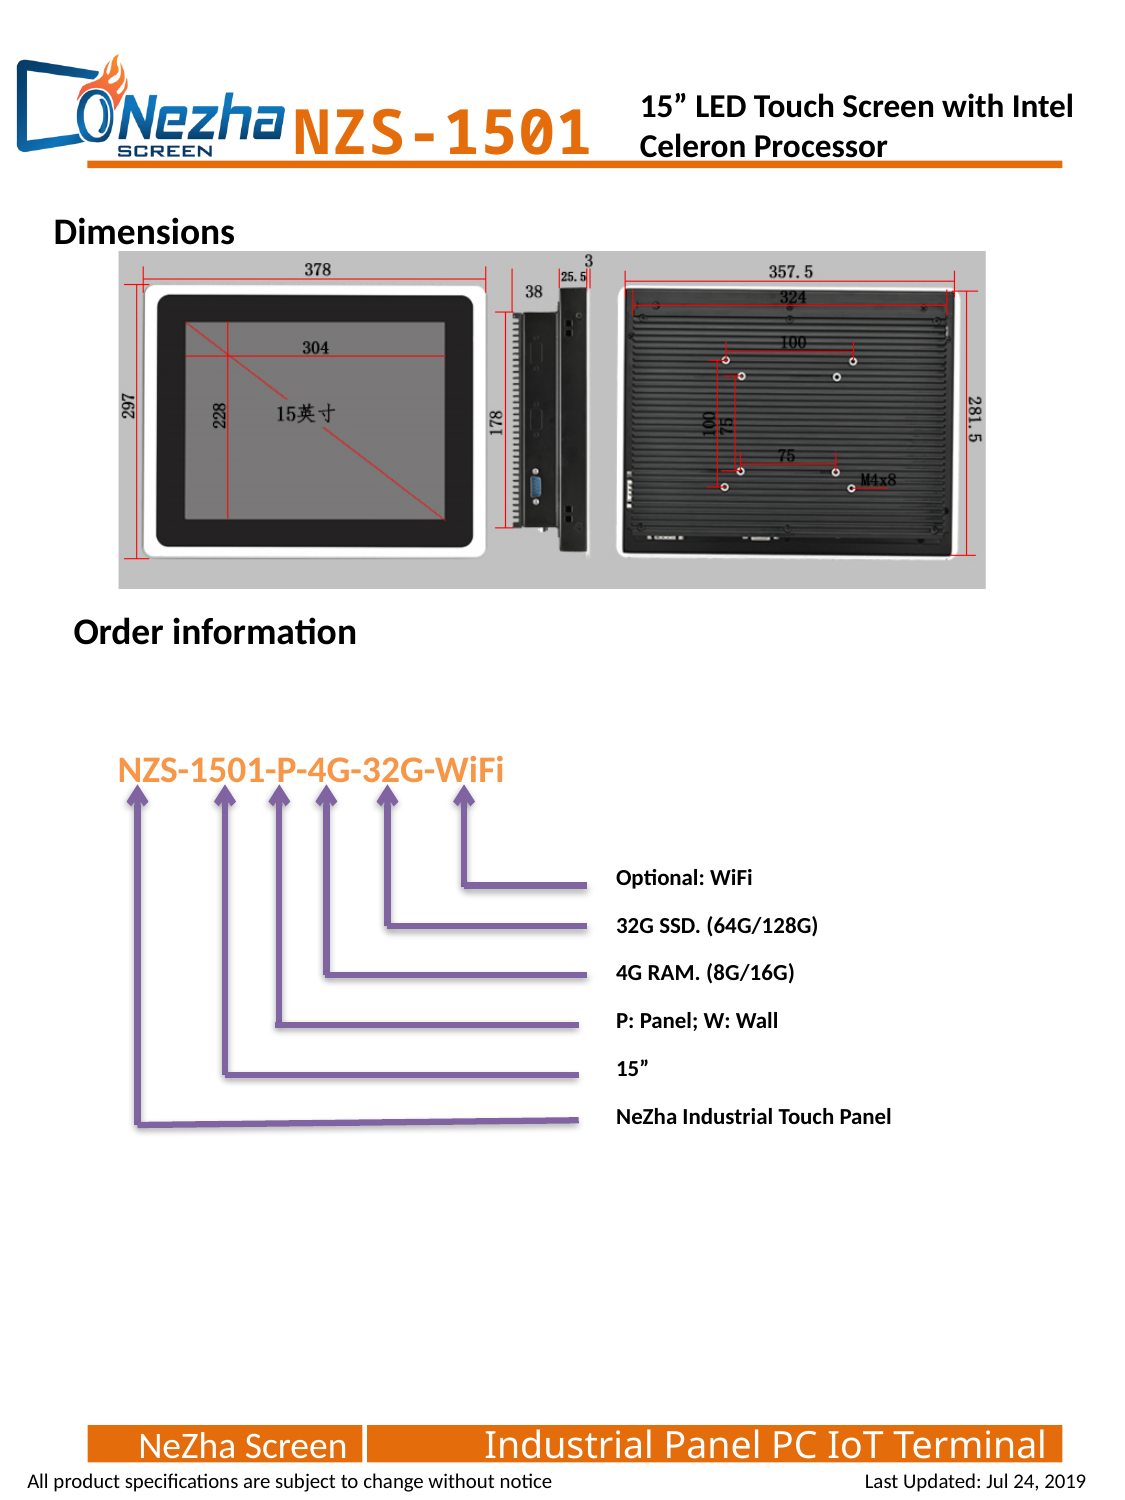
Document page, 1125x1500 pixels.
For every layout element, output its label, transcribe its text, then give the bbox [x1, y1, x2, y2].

text_box P: Panel; W: Wall [599, 996, 866, 1044]
text_box 4G RAM. (8G/16G) [599, 948, 866, 996]
text_box NZS-1501 [278, 100, 650, 159]
text_box NZS-1501-P-4G-32G-WiFi [101, 735, 552, 786]
text_box 15” [599, 1044, 866, 1092]
text_box NeZha Industrial Touch Panel [599, 1092, 922, 1143]
text_box Order information [57, 598, 426, 649]
text_box Dimensions [37, 198, 291, 249]
picture [112, 251, 988, 589]
picture [3, 17, 288, 185]
text_box 15” LED Touch Screen with Intel Celeron Processor [624, 95, 1100, 154]
text_box 32G SSD. (64G/128G) [599, 901, 866, 948]
text_box Optional: WiFi [599, 853, 866, 901]
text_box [137, 1120, 579, 1126]
